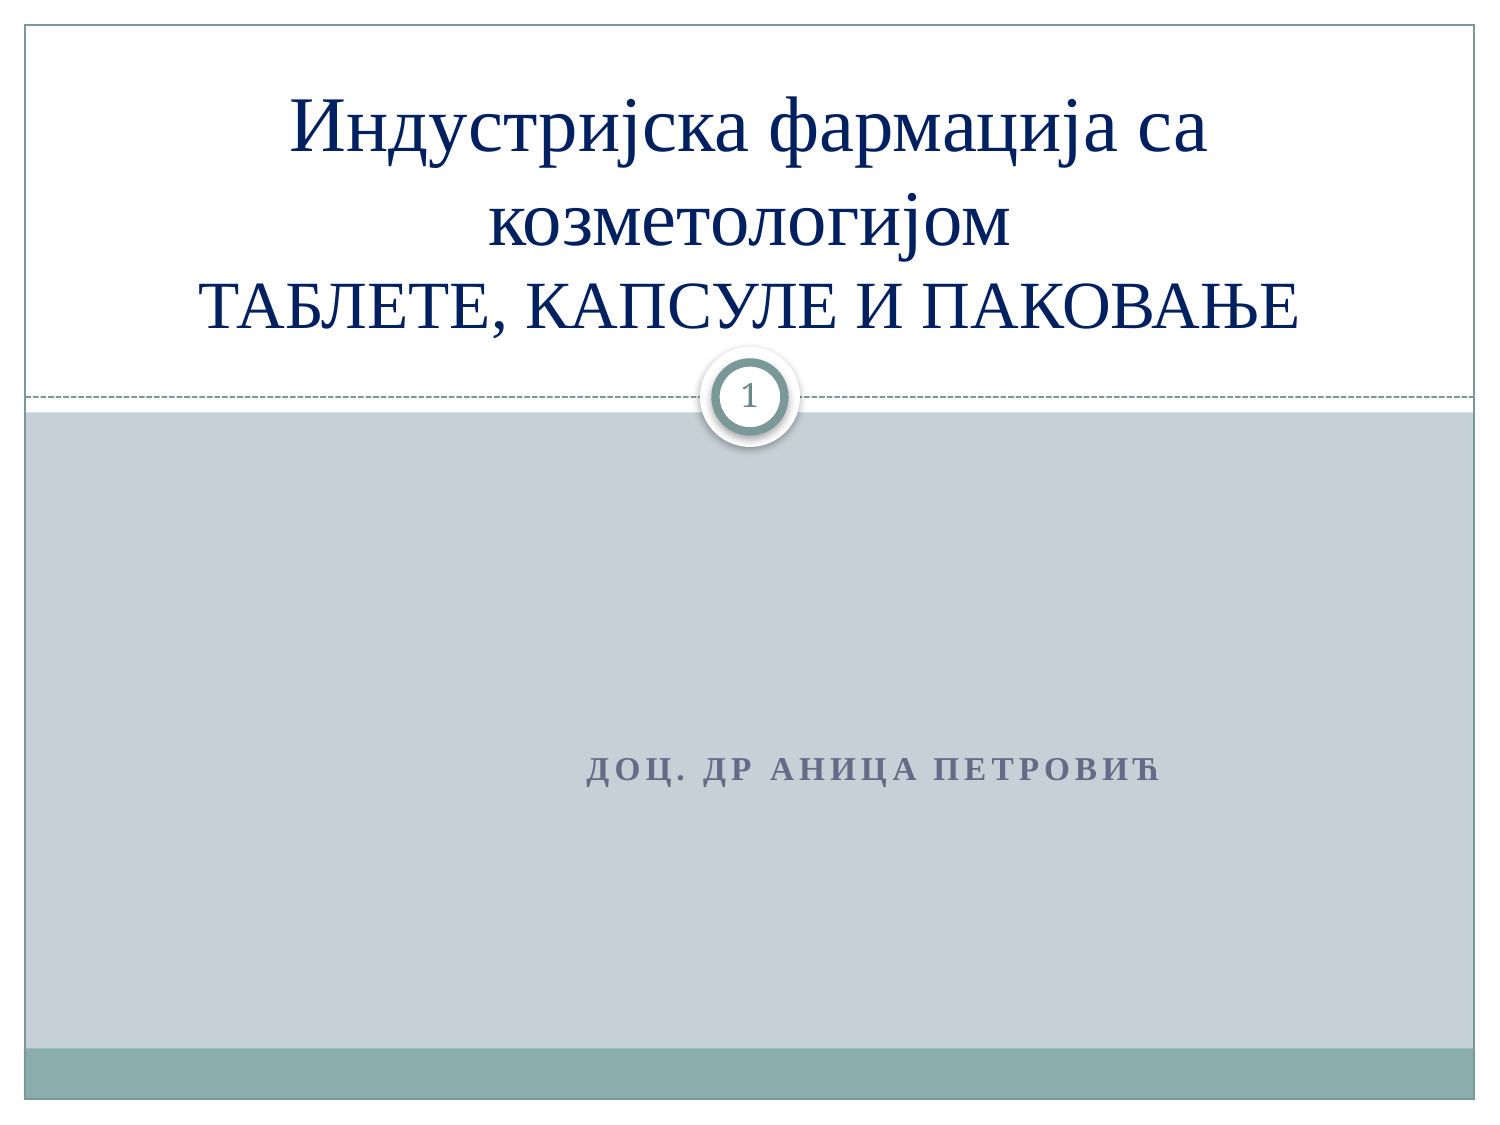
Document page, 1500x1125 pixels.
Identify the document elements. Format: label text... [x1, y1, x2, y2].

slide_number 1 [712, 360, 788, 434]
subtitle ДОЦ. др АницA ПЕТРОВИЋ [348, 739, 1399, 1028]
title Индустријска фармација са козметологијом ТАБЛЕТЕ, КАПСУЛЕ И ПАКОВАЊЕ [112, 62, 1388, 350]
